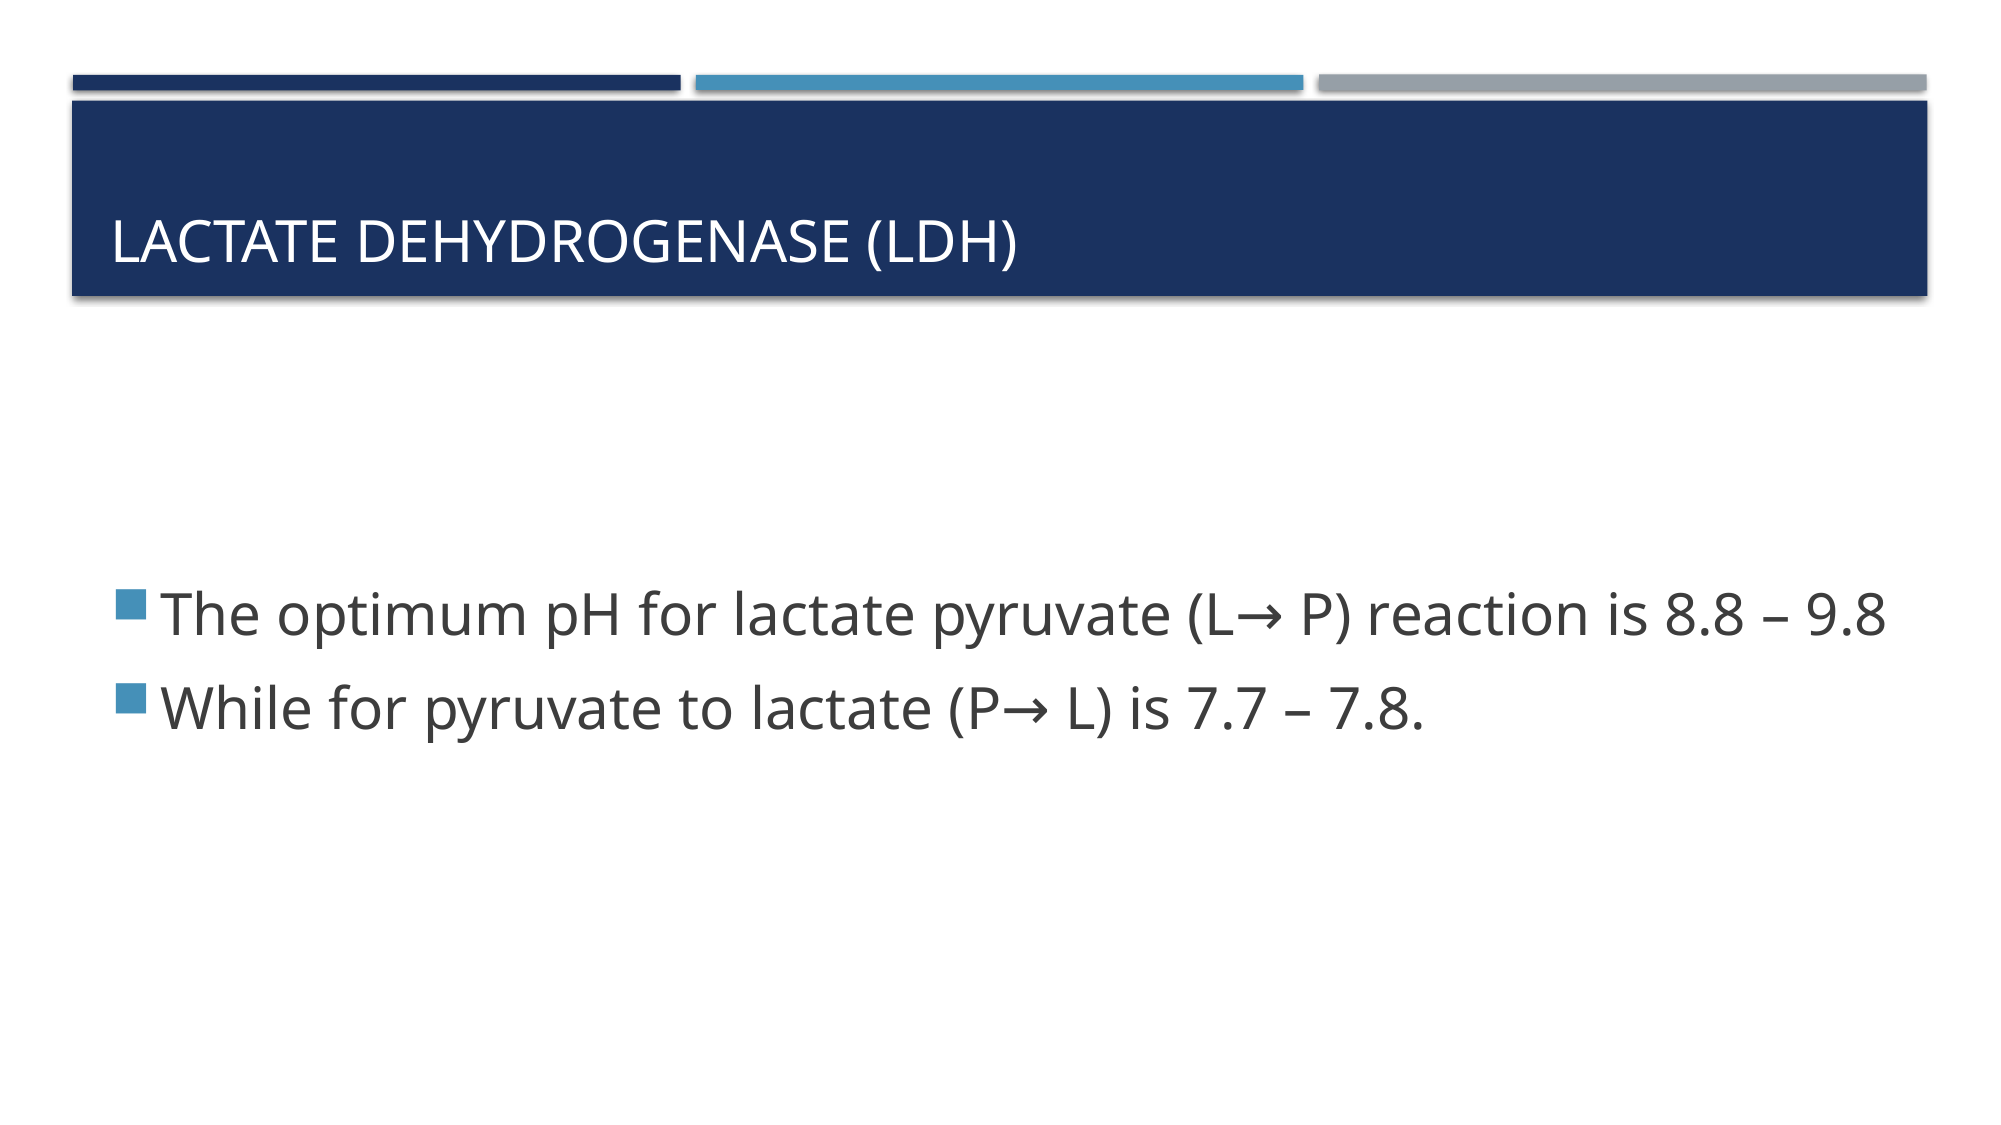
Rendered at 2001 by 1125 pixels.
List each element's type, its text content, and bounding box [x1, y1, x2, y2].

list The optimum pH for lactate pyruvate (L→ P) reaction is 8.8 – 9.8 While for pyruvate to lactate (P→ L) is 7.7 – 7.8. [95, 357, 1905, 962]
title LACTATE DEHYDROGENASE (LDH) [95, 115, 1905, 282]
